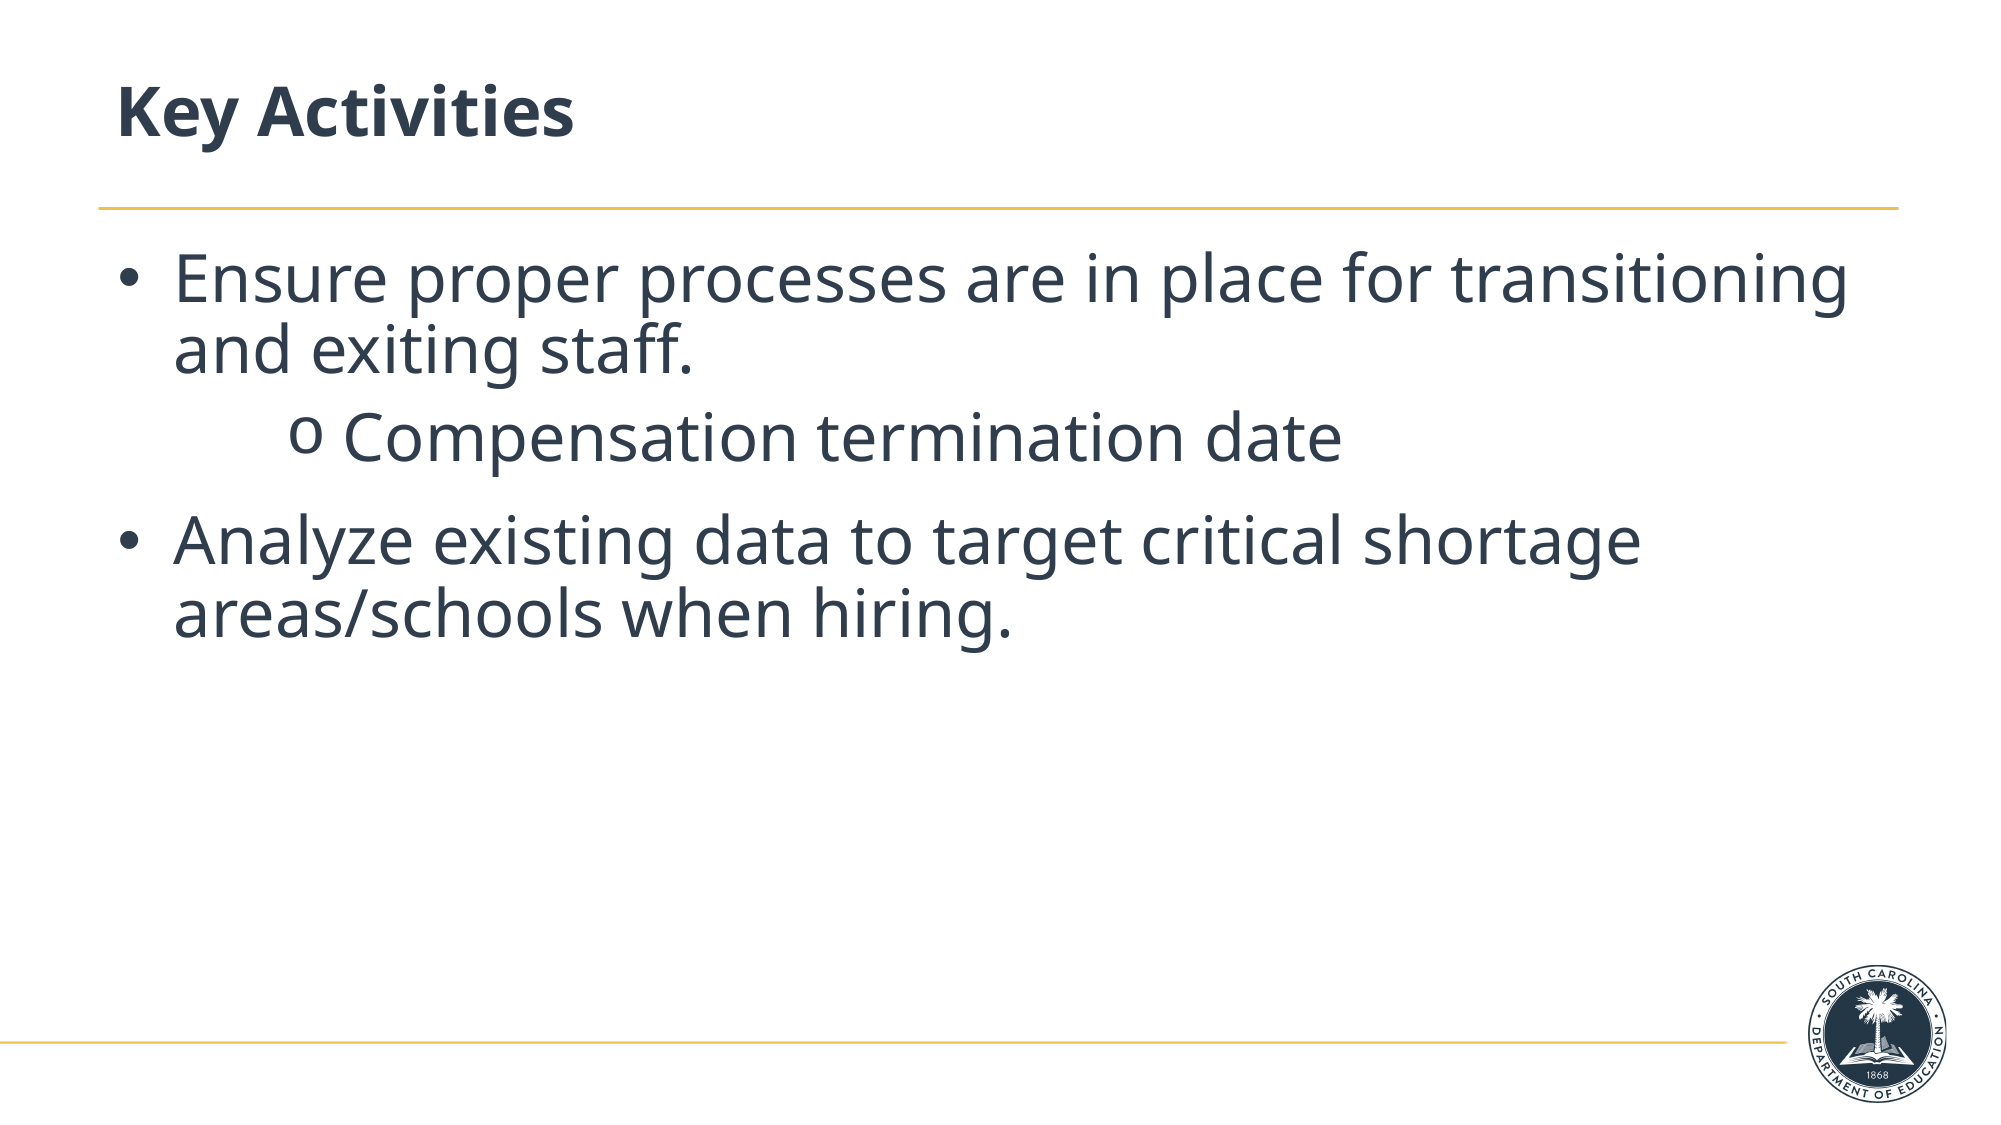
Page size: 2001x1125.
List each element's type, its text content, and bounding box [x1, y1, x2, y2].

picture [1808, 965, 1947, 1103]
list Ensure proper processes are in place for transitioning and exiting staff. Compensation termination date Analyze existing data to target critical shortage areas/schools when hiring. [102, 236, 1902, 919]
title Key Activities [100, 59, 1900, 180]
